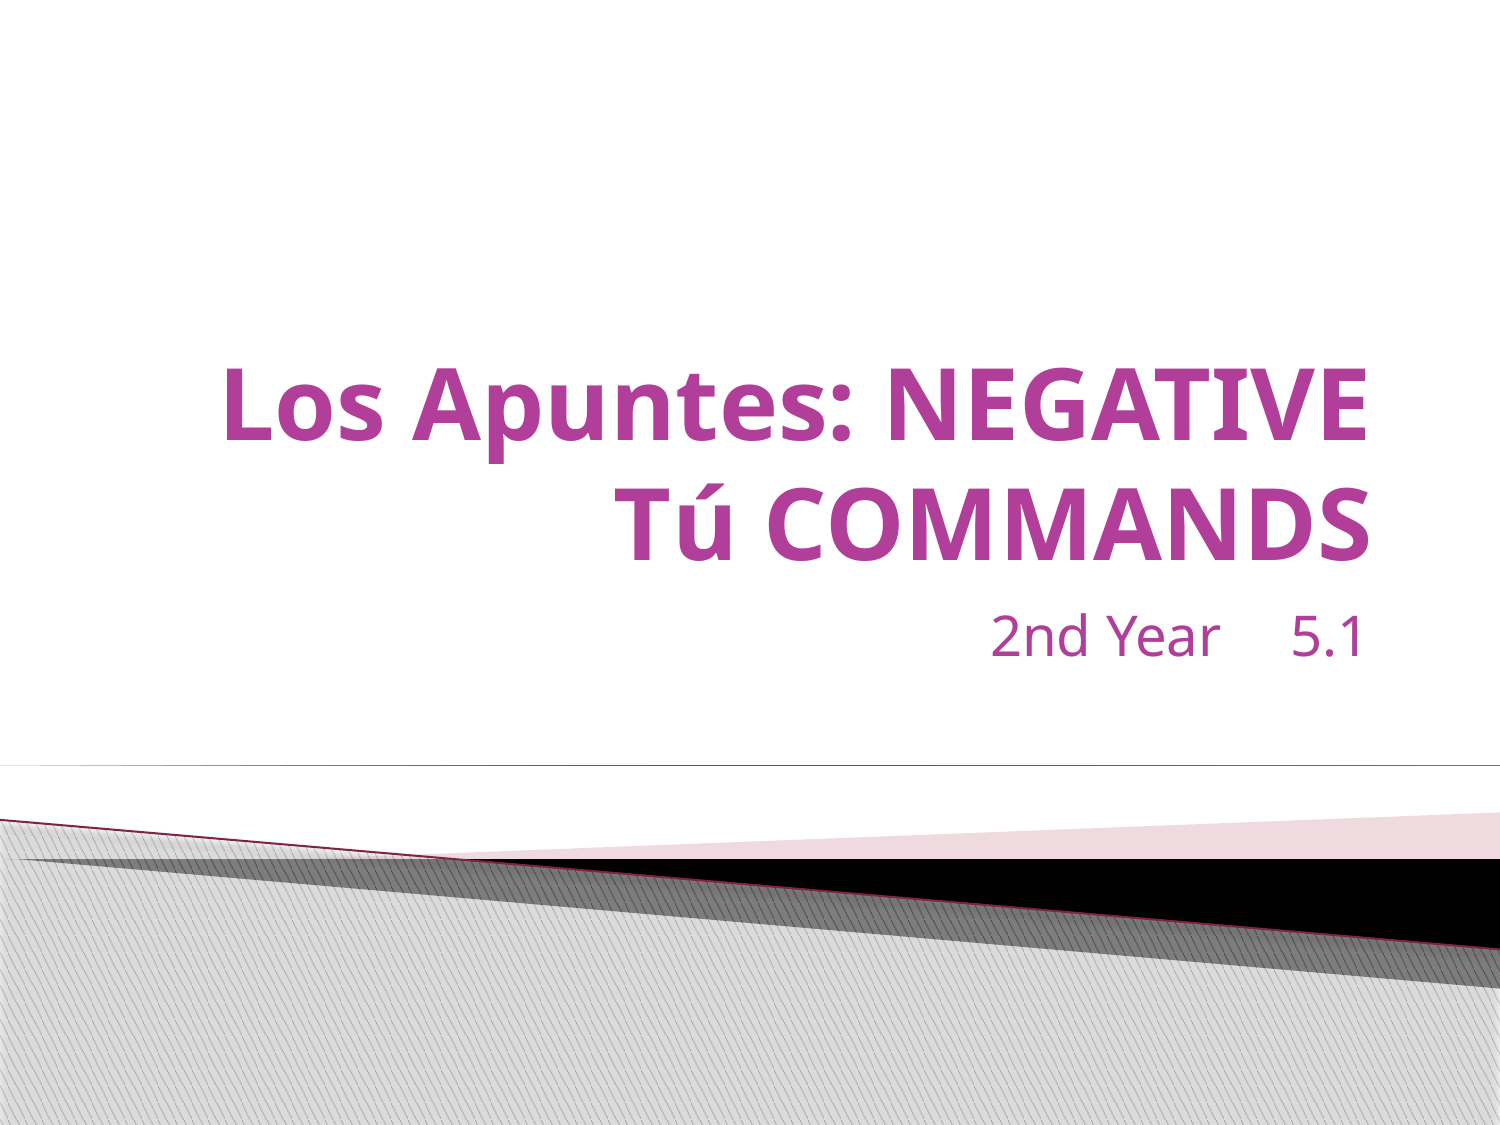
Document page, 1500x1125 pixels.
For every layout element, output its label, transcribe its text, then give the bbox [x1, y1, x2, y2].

title Los Apuntes: NEGATIVE Tú COMMANDS [112, 287, 1388, 588]
subtitle 2nd Year 5.1 [112, 592, 1388, 790]
picture [5, 859, 1500, 989]
